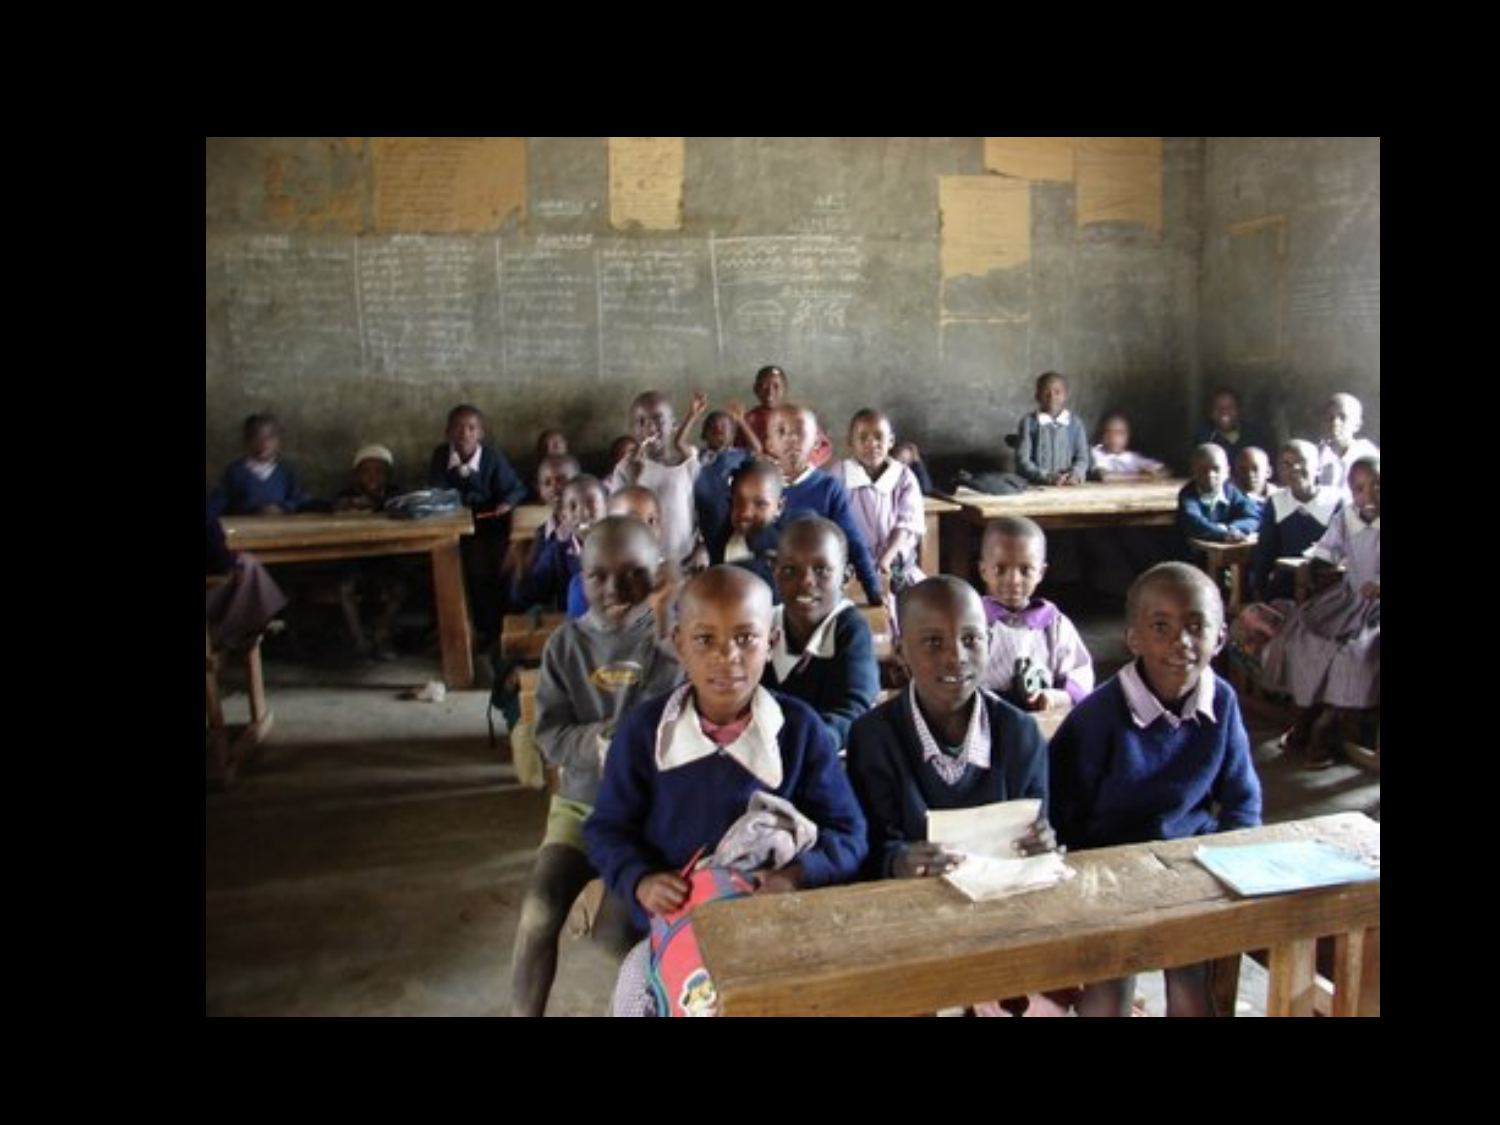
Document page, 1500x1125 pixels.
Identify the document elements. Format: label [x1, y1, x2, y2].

list [206, 136, 1380, 1017]
